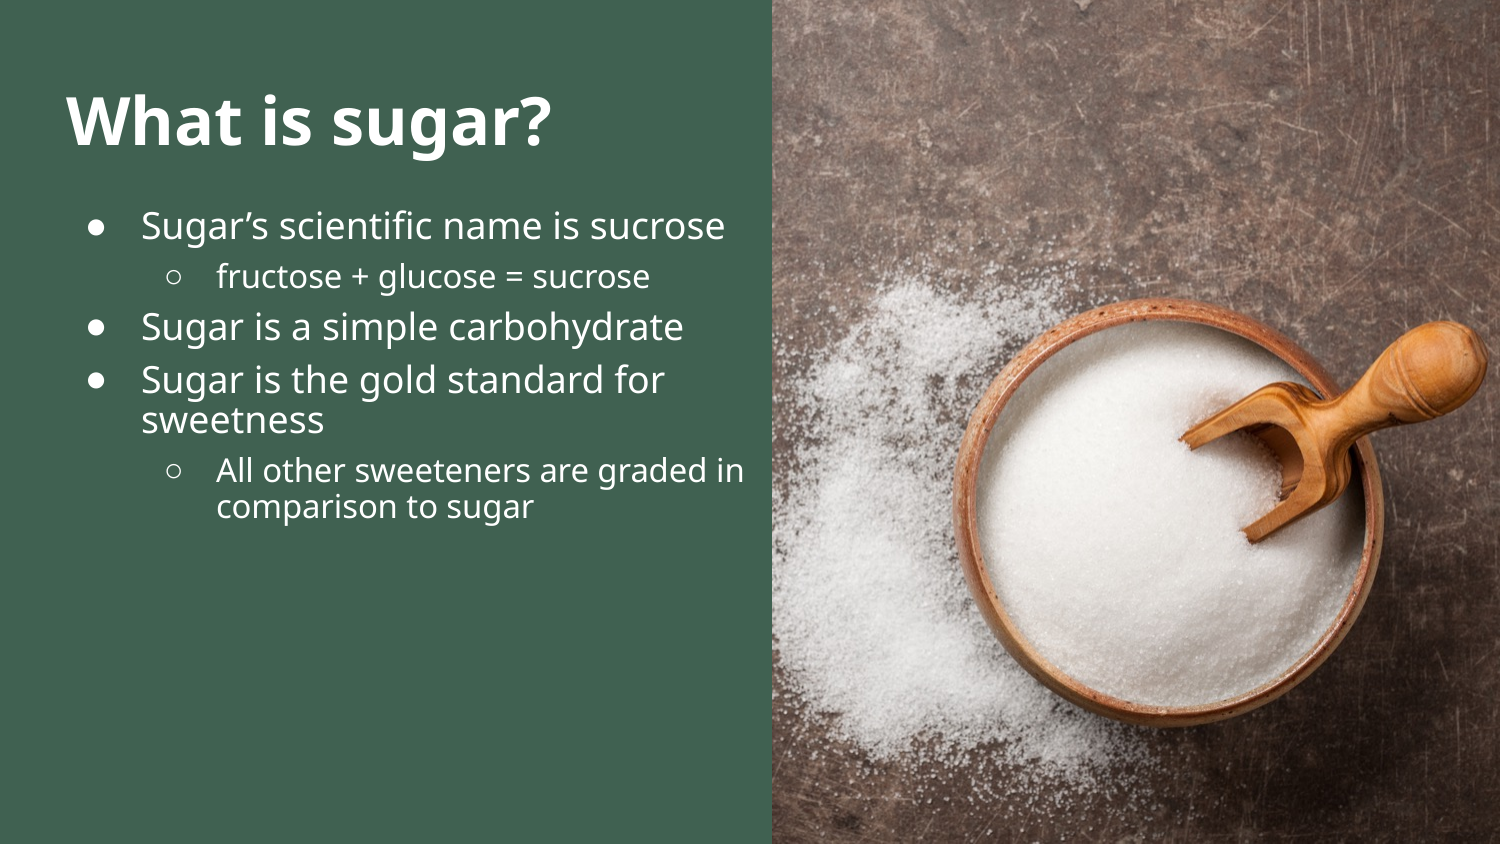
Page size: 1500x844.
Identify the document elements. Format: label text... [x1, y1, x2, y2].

title What is sugar? [51, 72, 772, 174]
picture [772, 0, 1500, 844]
list Sugar’s scientific name is sucrose fructose + glucose = sucrose Sugar is a simple carbohydrate Sugar is the gold standard for sweetness All other sweeteners are graded in comparison to sugar [51, 192, 772, 750]
